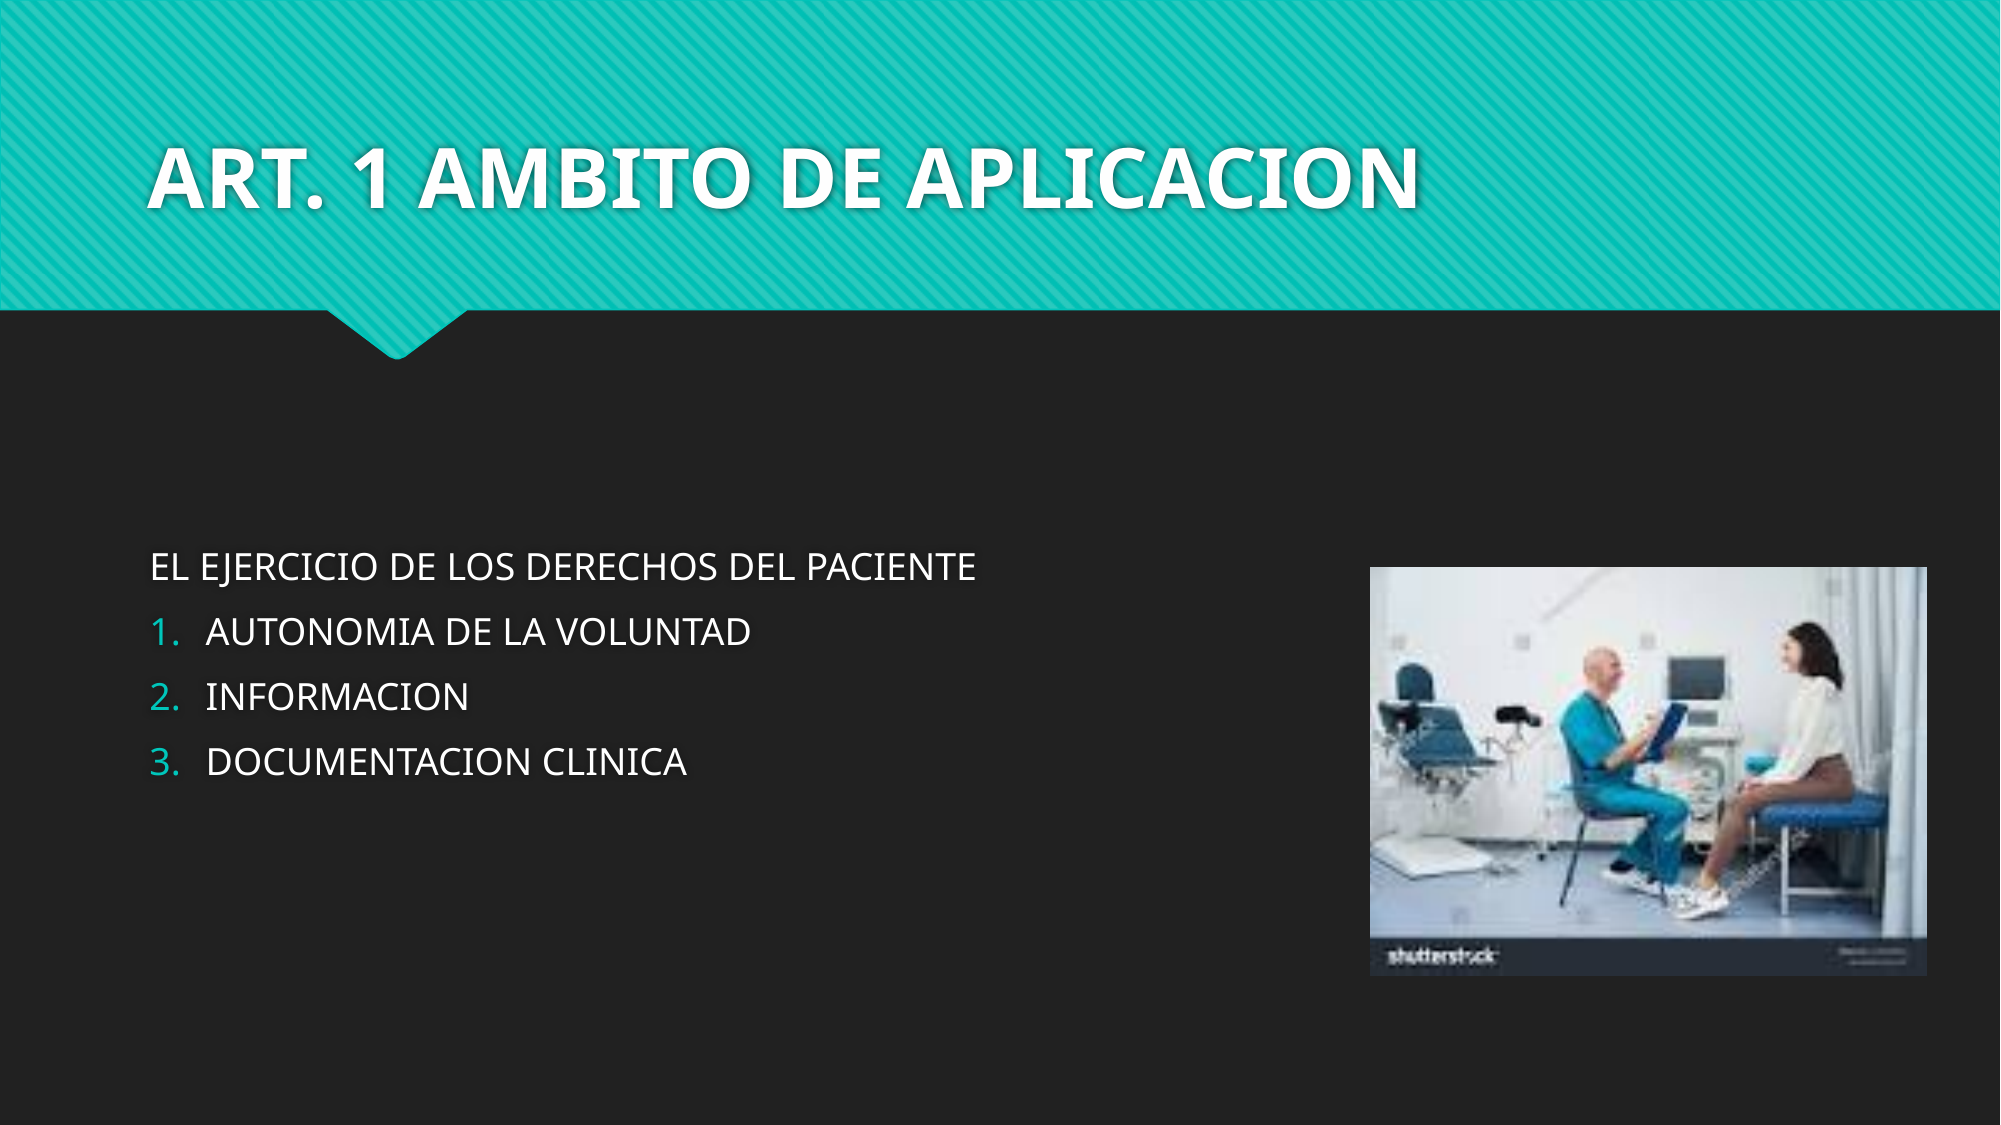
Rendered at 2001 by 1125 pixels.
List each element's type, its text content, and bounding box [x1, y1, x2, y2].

list EL EJERCICIO DE LOS DERECHOS DEL PACIENTE AUTONOMIA DE LA VOLUNTAD INFORMACION DOCUMENTACION CLINICA [134, 364, 1866, 962]
title ART. 1 AMBITO DE APLICACION [132, 73, 1868, 233]
picture [1369, 567, 1927, 977]
